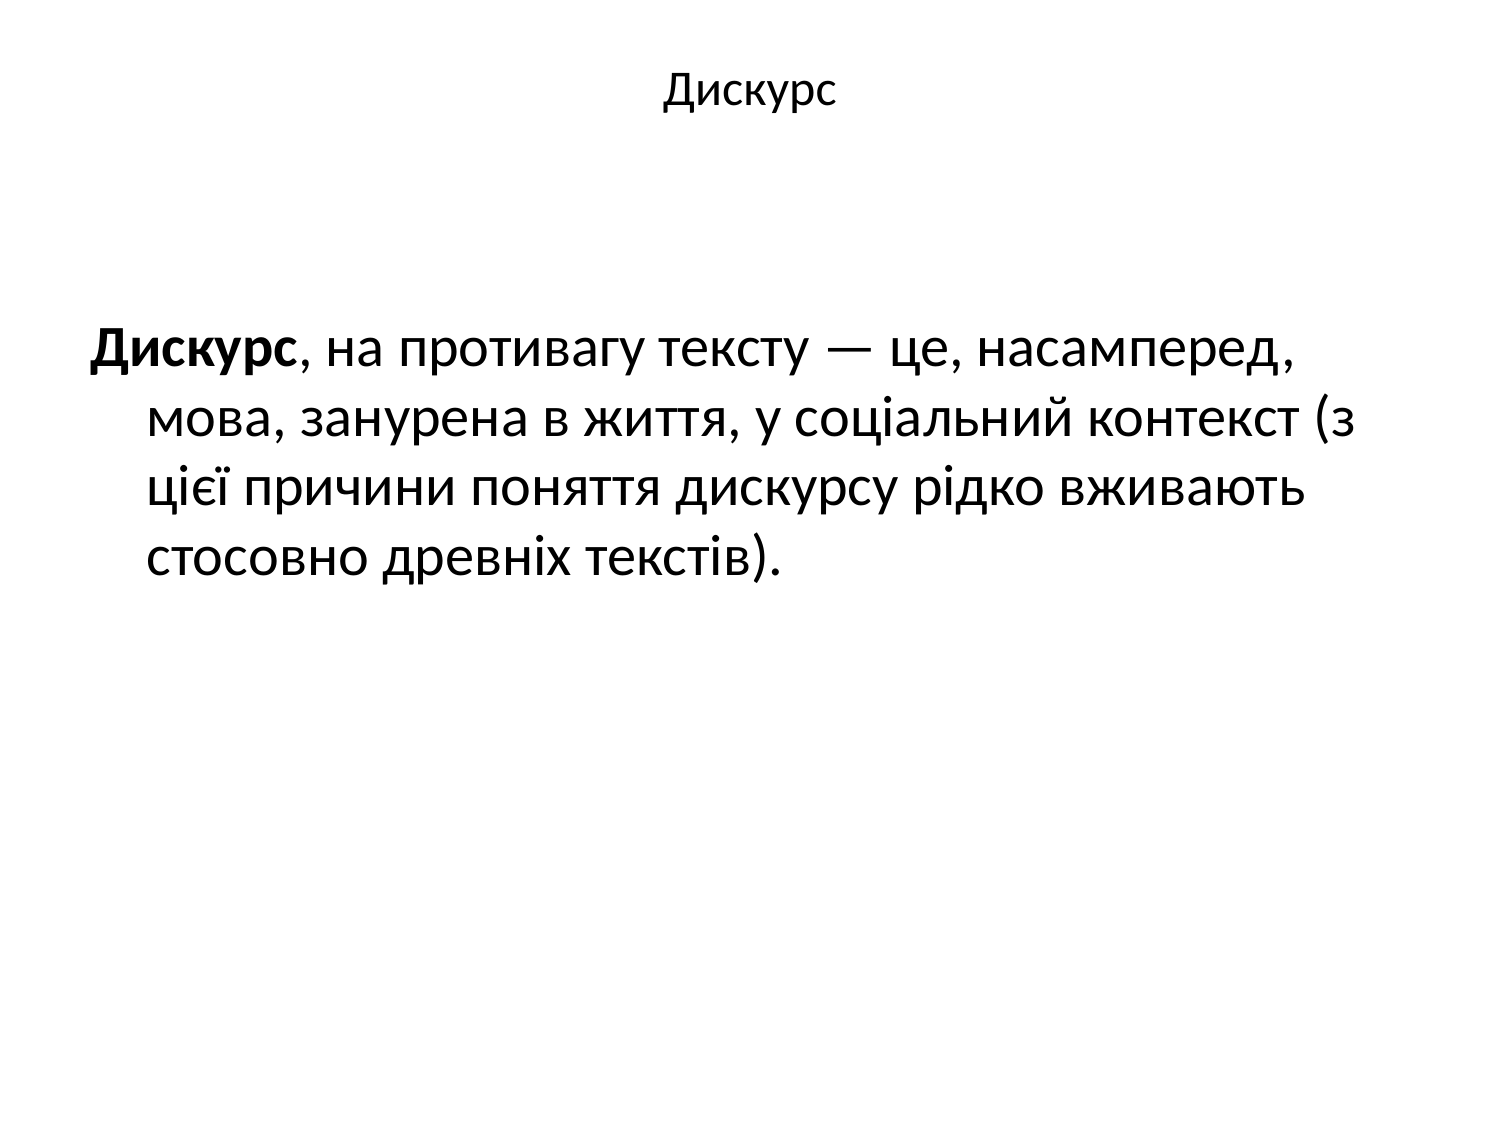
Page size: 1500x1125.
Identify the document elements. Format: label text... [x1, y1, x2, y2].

title Дискурс [75, 45, 1425, 126]
list Дискурс, на противагу тексту — це, насамперед, мова, занурена в життя, у соціальний контекст (з цієї причини поняття дискурсу рідко вживають стосовно древніх текстів). [75, 137, 1425, 1071]
